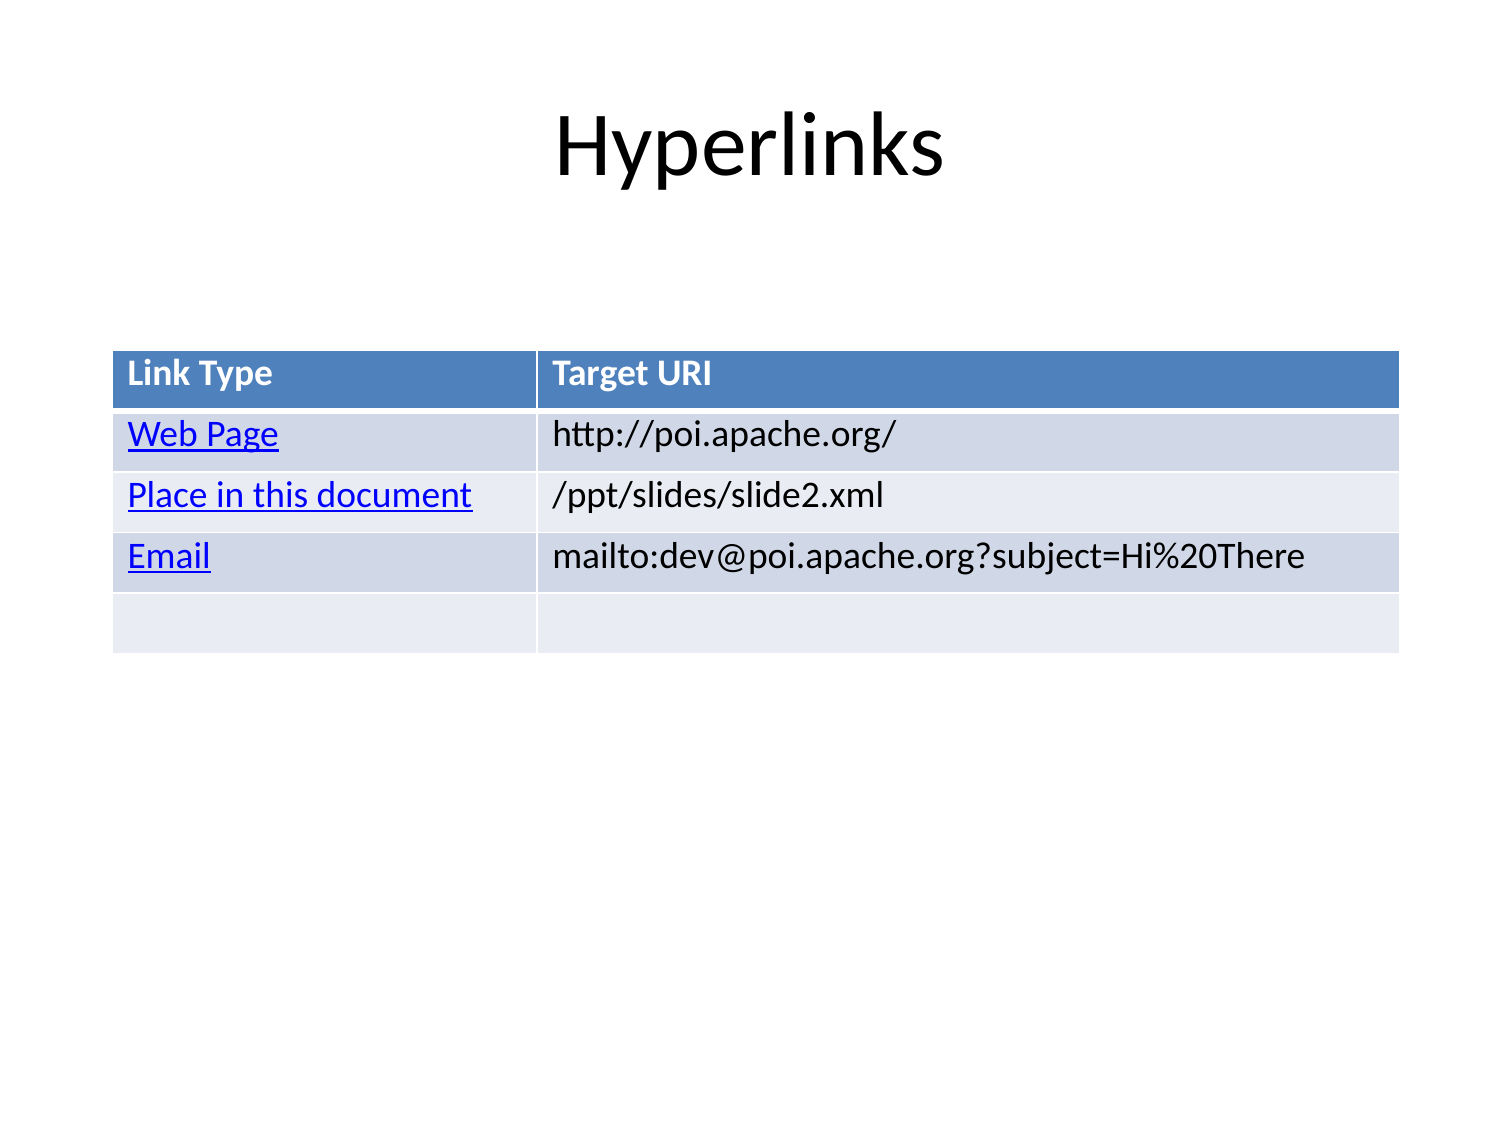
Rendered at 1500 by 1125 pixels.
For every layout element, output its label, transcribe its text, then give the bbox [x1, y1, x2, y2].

table_cell Web Page [113, 414, 536, 471]
table_header Target URI [538, 351, 1399, 408]
table_cell http://poi.apache.org/ [538, 414, 1399, 471]
table_cell mailto:dev@poi.apache.org?subject=Hi%20There [538, 533, 1399, 592]
table_cell /ppt/slides/slide2.xml [538, 473, 1399, 532]
table_cell Place in this document [113, 473, 536, 532]
table_cell [113, 594, 536, 653]
table_header Link Type [113, 351, 536, 408]
table_cell [538, 594, 1399, 653]
table_cell Email [113, 533, 536, 592]
title Hyperlinks [75, 45, 1425, 233]
